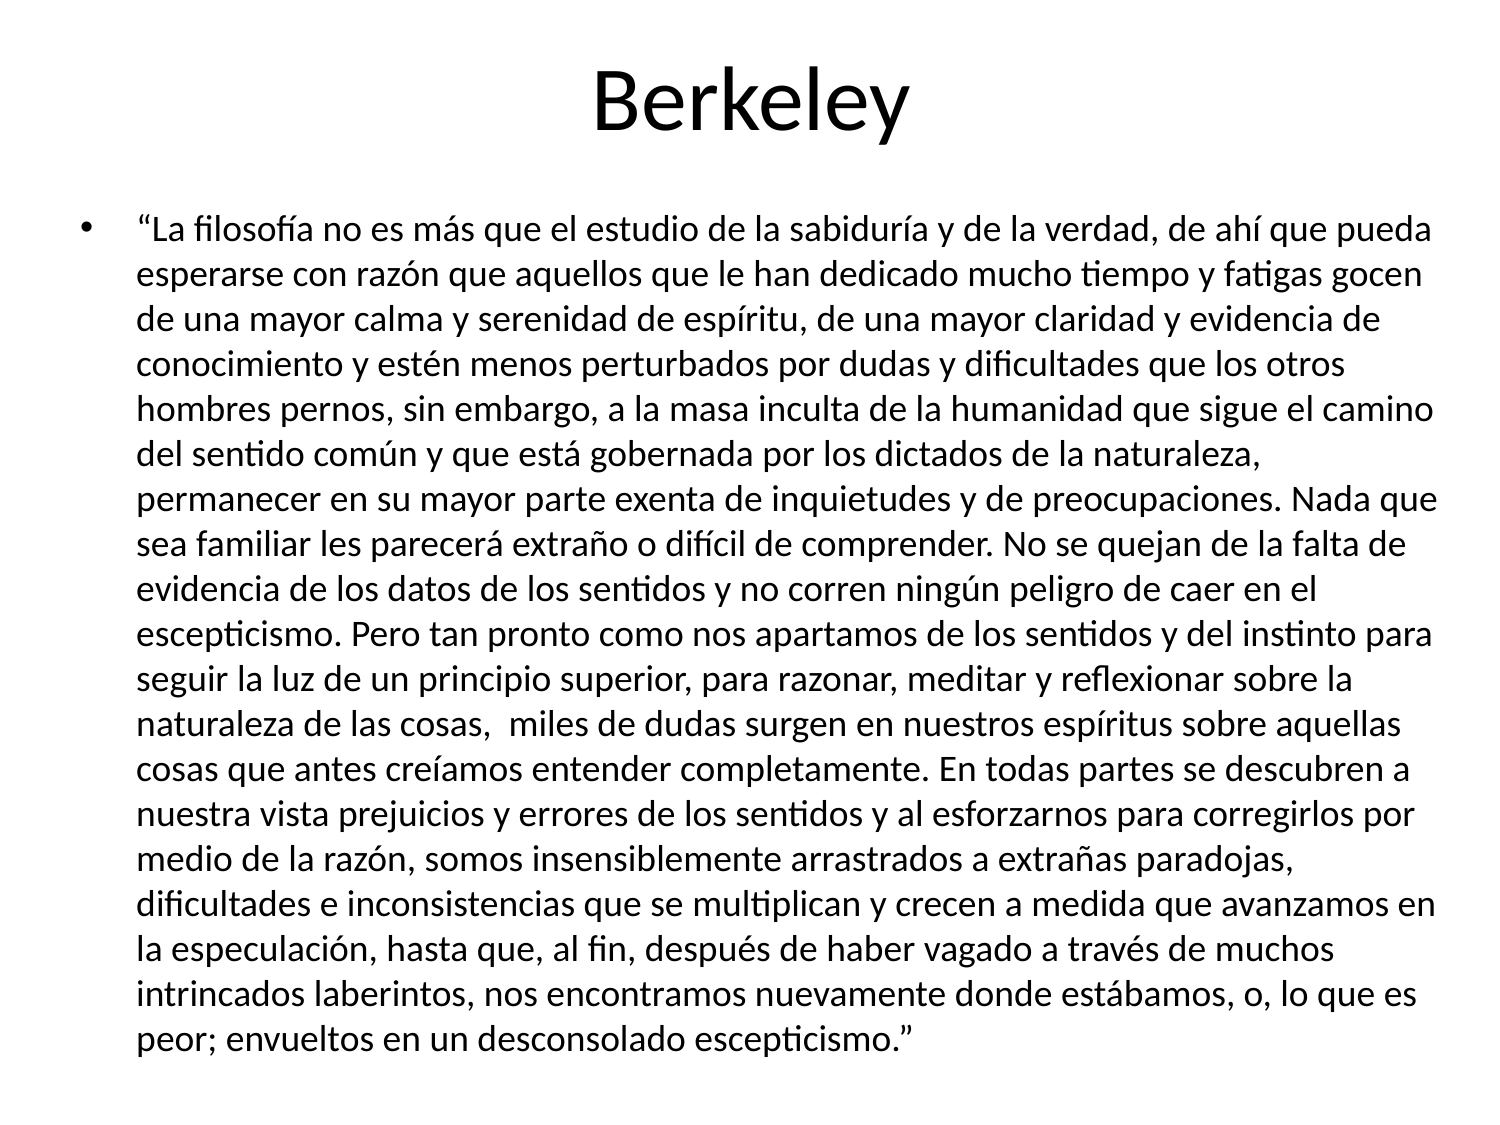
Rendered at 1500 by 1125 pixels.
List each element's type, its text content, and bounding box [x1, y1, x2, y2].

list “La filosofía no es más que el estudio de la sabiduría y de la verdad, de ahí que pueda esperarse con razón que aquellos que le han dedicado mucho tiempo y fatigas gocen de una mayor calma y serenidad de espíritu, de una mayor claridad y evidencia de conocimiento y estén menos perturbados por dudas y dificultades que los otros hombres pernos, sin embargo, a la masa inculta de la humanidad que sigue el camino del sentido común y que está gobernada por los dictados de la naturaleza, permanecer en su mayor parte exenta de inquietudes y de preocupaciones. Nada que sea familiar les parecerá extraño o difícil de comprender. No se quejan de la falta de evidencia de los datos de los sentidos y no corren ningún peligro de caer en el escepticismo. Pero tan pronto como nos apartamos de los sentidos y del instinto para seguir la luz de un principio superior, para razonar, meditar y reflexionar sobre la naturaleza de las cosas, miles de dudas surgen en nuestros espíritus sobre aquellas cosas que antes creíamos entender completamente. En todas partes se descubren a nuestra vista prejuicios y errores de los sentidos y al esforzarnos para corregirlos por medio de la razón, somos insensiblemente arrastrados a extrañas paradojas, dificultades e inconsistencias que se multiplican y crecen a medida que avanzamos en la especulación, hasta que, al fin, después de haber vagado a través de muchos intrincados laberintos, nos encontramos nuevamente donde estábamos, o, lo que es peor; envueltos en un desconsolado escepticismo.” [64, 196, 1459, 939]
title Berkeley [76, 0, 1427, 188]
